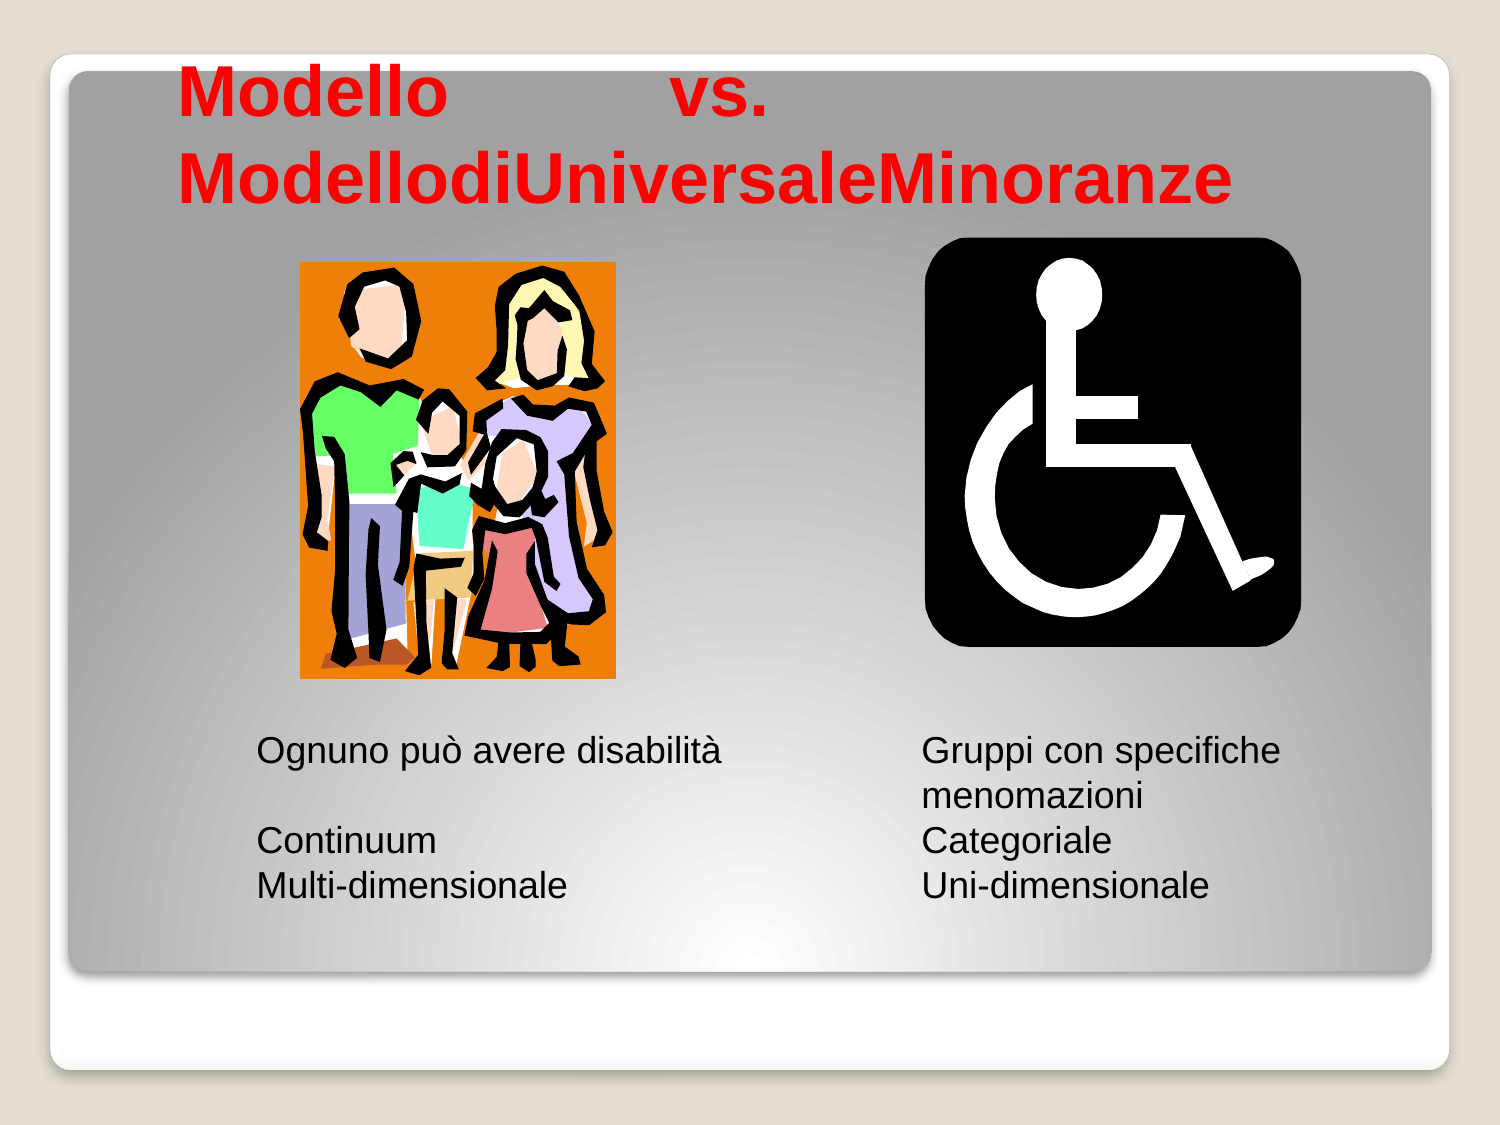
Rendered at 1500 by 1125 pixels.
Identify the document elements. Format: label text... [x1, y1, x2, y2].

text_box Ognuno può avere disabilità Continuum Multi-dimensionale [241, 718, 737, 914]
title Modello vs. ModellodiUniversaleMinoranze [162, 37, 1475, 225]
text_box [924, 237, 1302, 648]
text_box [299, 262, 617, 680]
text_box Gruppi con specifiche menomazioni Categoriale Uni-dimensionale [906, 718, 1307, 914]
